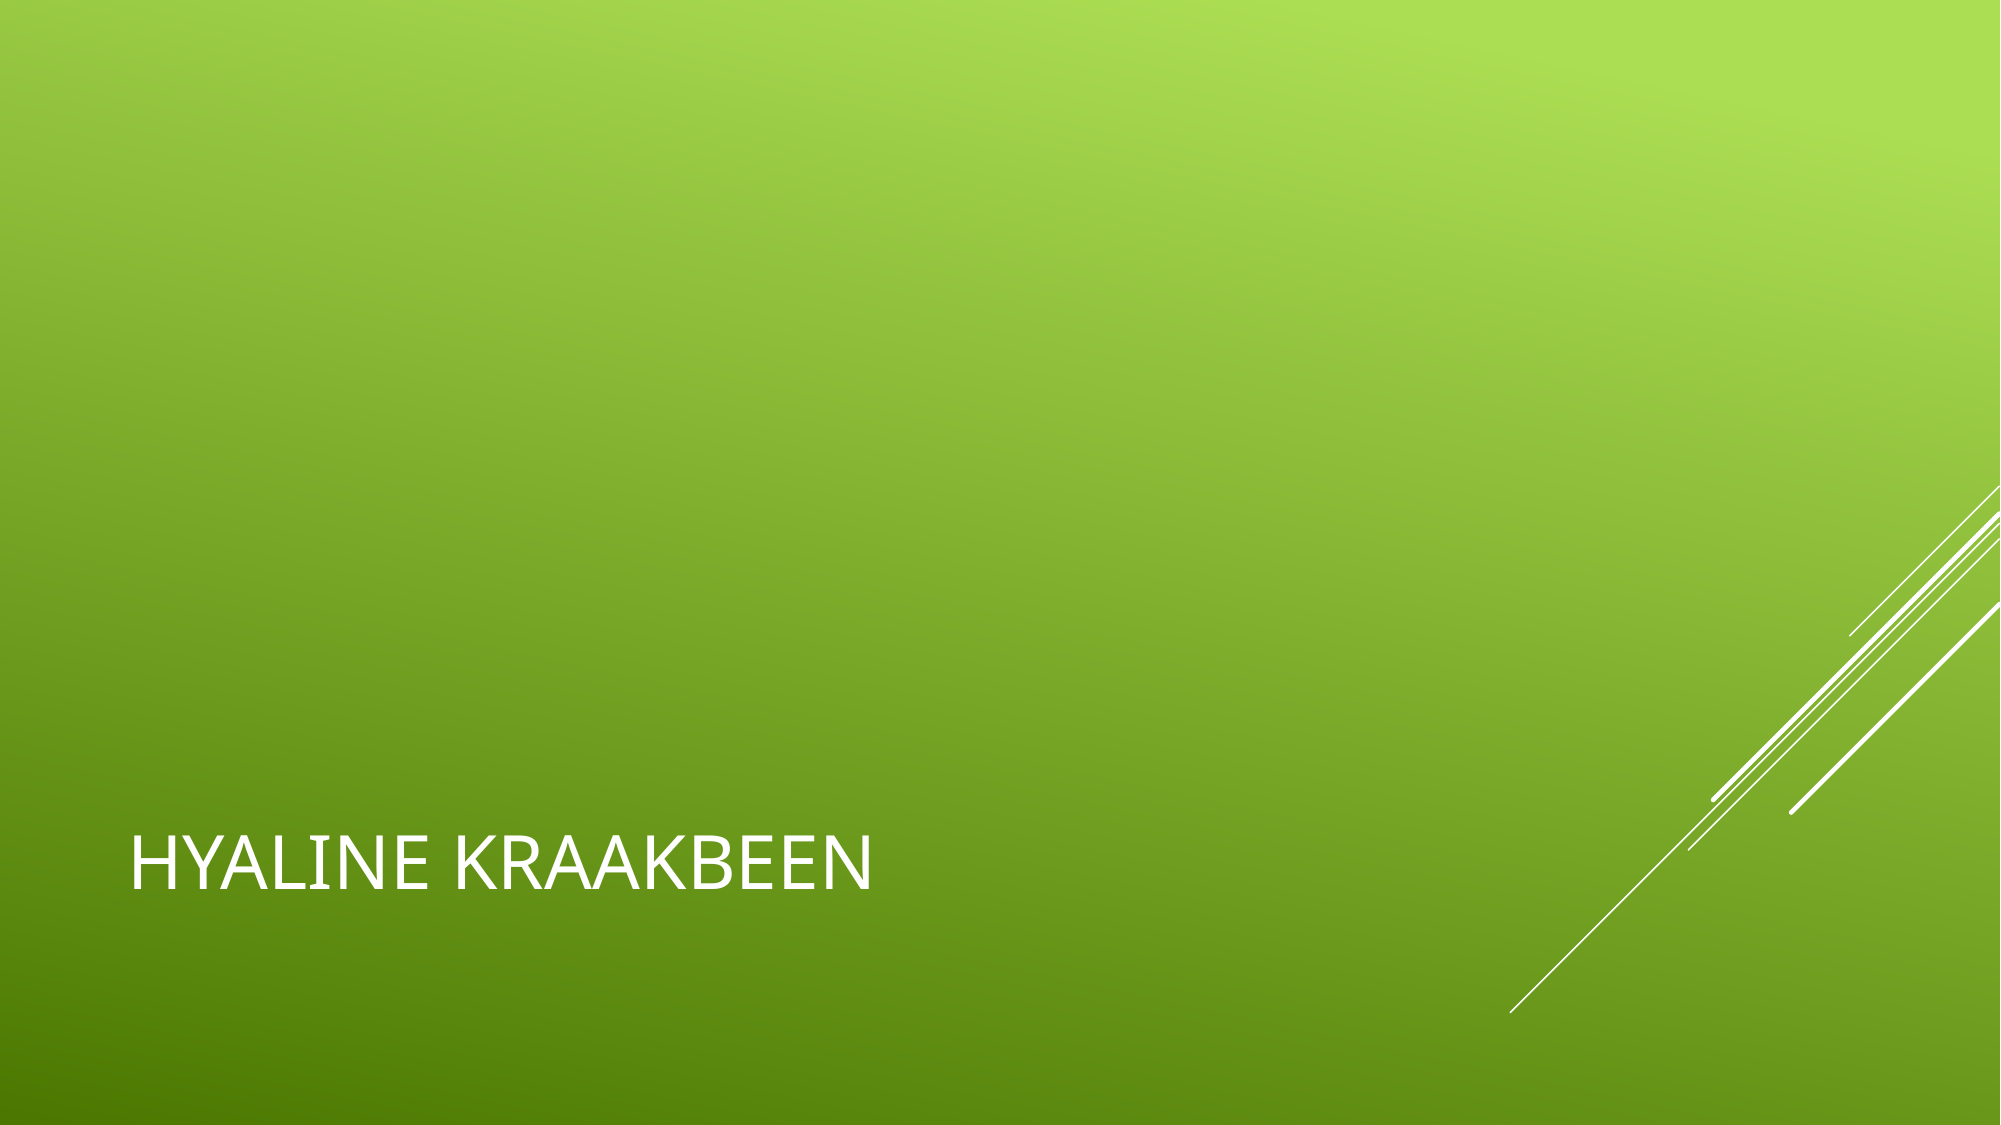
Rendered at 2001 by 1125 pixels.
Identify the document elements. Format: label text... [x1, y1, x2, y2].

title Hyaline kraakbeen [112, 736, 1513, 984]
